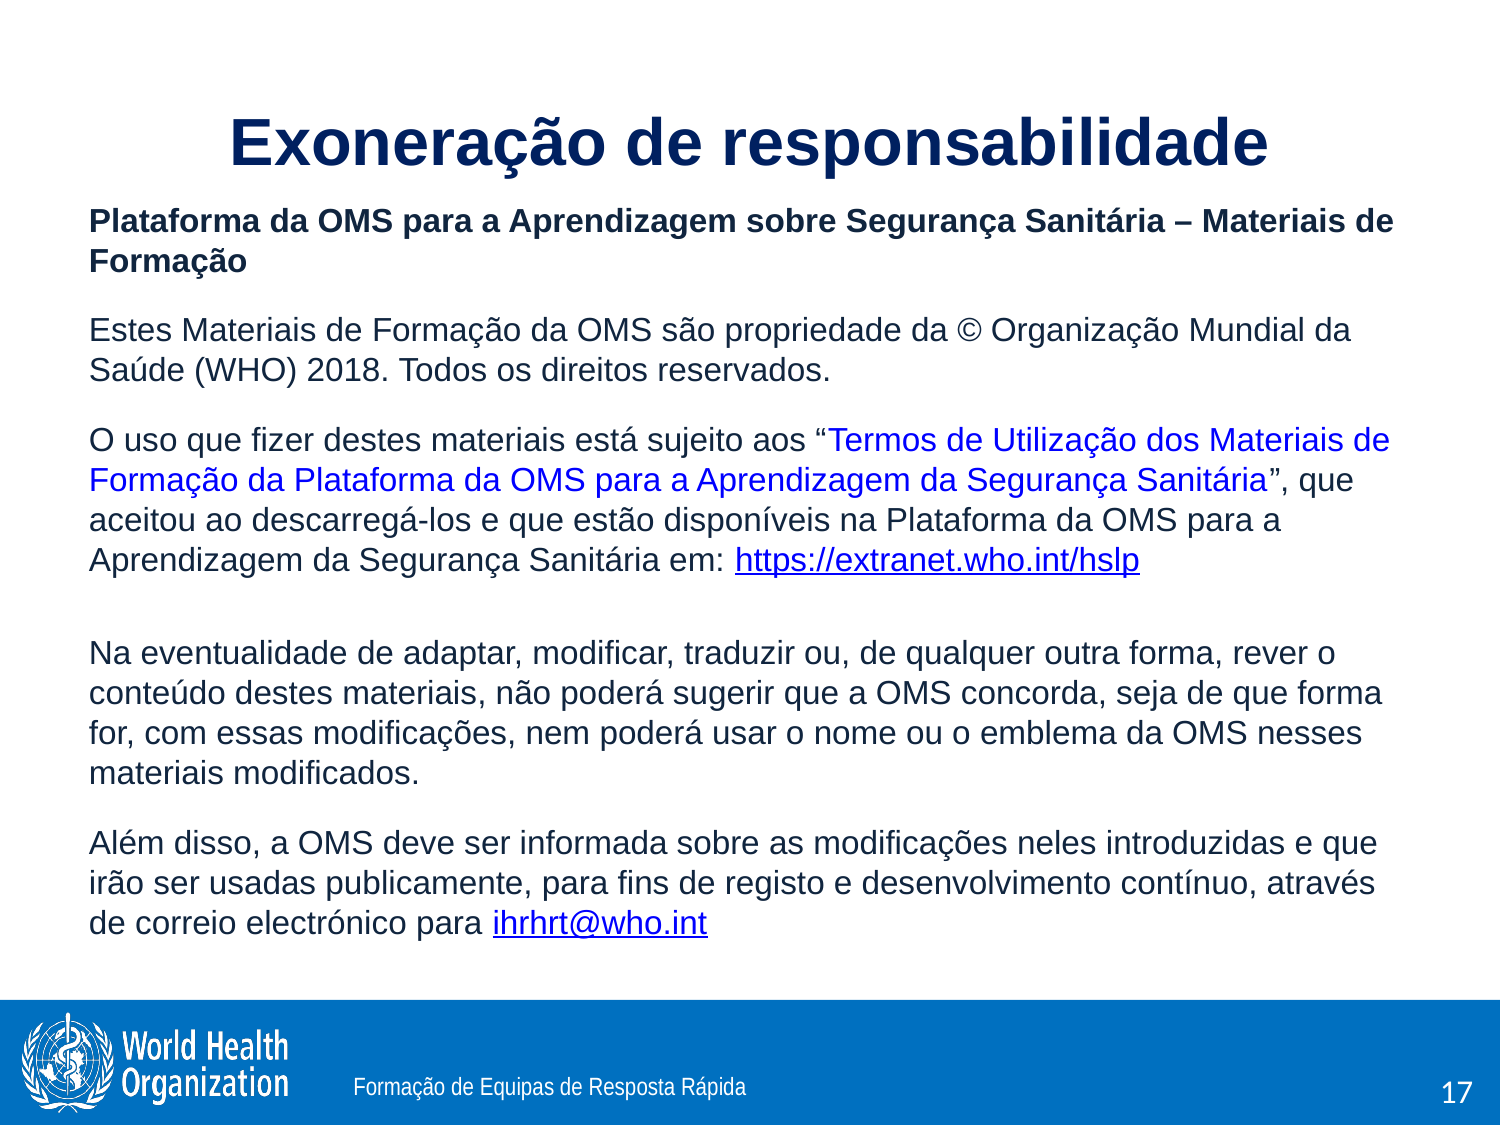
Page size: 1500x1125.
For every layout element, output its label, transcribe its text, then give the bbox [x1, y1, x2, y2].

title Exoneração de responsabilidade [75, 45, 1425, 233]
picture [21, 1012, 288, 1113]
list Plataforma da OMS para a Aprendizagem sobre Segurança Sanitária – Materiais de Formação Estes Materiais de Formação da OMS são propriedade da © Organização Mundial da Saúde (WHO) 2018. Todos os direitos reservados. O uso que fizer destes materiais está sujeito aos “Termos de Utilização dos Materiais de Formação da Plataforma da OMS para a Aprendizagem da Segurança Sanitária”, que aceitou ao descarregá-los e que estão disponíveis na Plataforma da OMS para a Aprendizagem da Segurança Sanitária em: https://extranet.who.int/hslp Na eventualidade de adaptar, modificar, traduzir ou, de qualquer outra forma, rever o conteúdo destes materiais, não poderá sugerir que a OMS concorda, seja de que forma for, com essas modificações, nem poderá usar o nome ou o emblema da OMS nesses materiais modificados. Além disso, a OMS deve ser informada sobre as modificações neles introduzidas e que irão ser usadas publicamente, para fins de registo e desenvolvimento contínuo, através de correio electrónico para ihrhrt@who.int [73, 191, 1424, 965]
